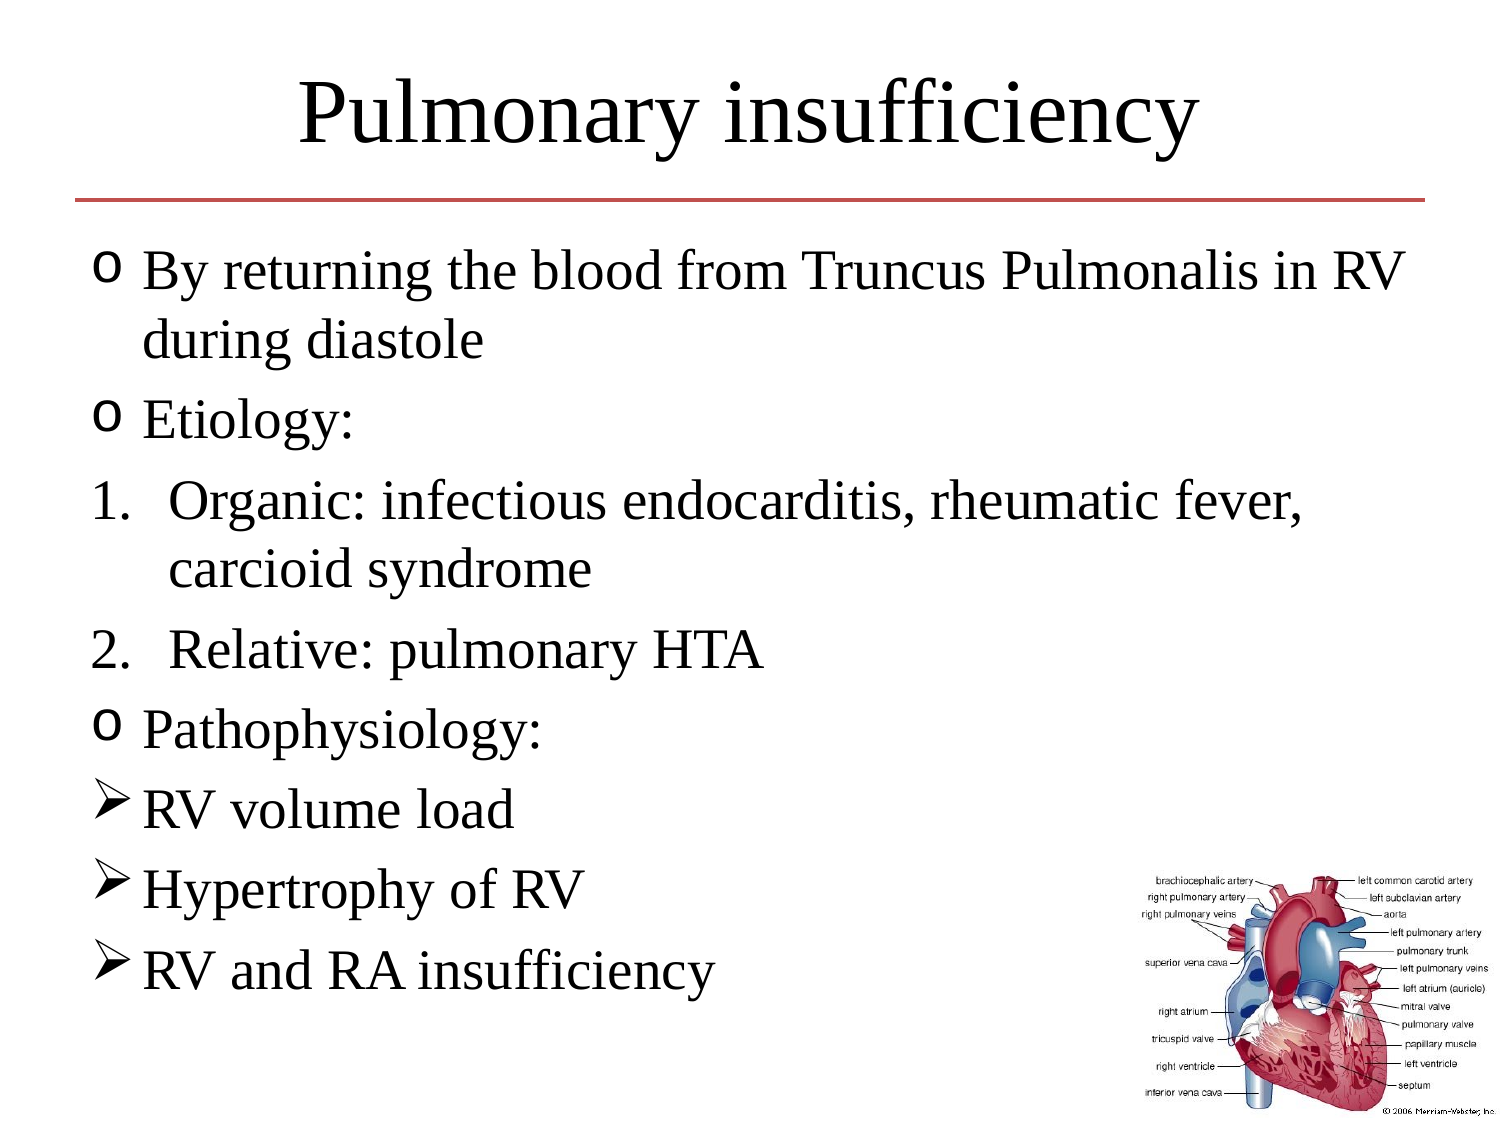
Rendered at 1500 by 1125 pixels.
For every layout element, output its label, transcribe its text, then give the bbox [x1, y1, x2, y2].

list By returning the blood from Truncus Pulmonalis in RV during diastole Etiology: Organic: infectious endocarditis, rheumatic fever, carcioid syndrome Relative: pulmonary HTA Pathophysiology: RV volume load Hypertrophy of RV RV and RA insufficiency [74, 224, 1426, 1013]
picture [1137, 869, 1500, 1118]
title Pulmonary insufficiency [74, 12, 1426, 199]
